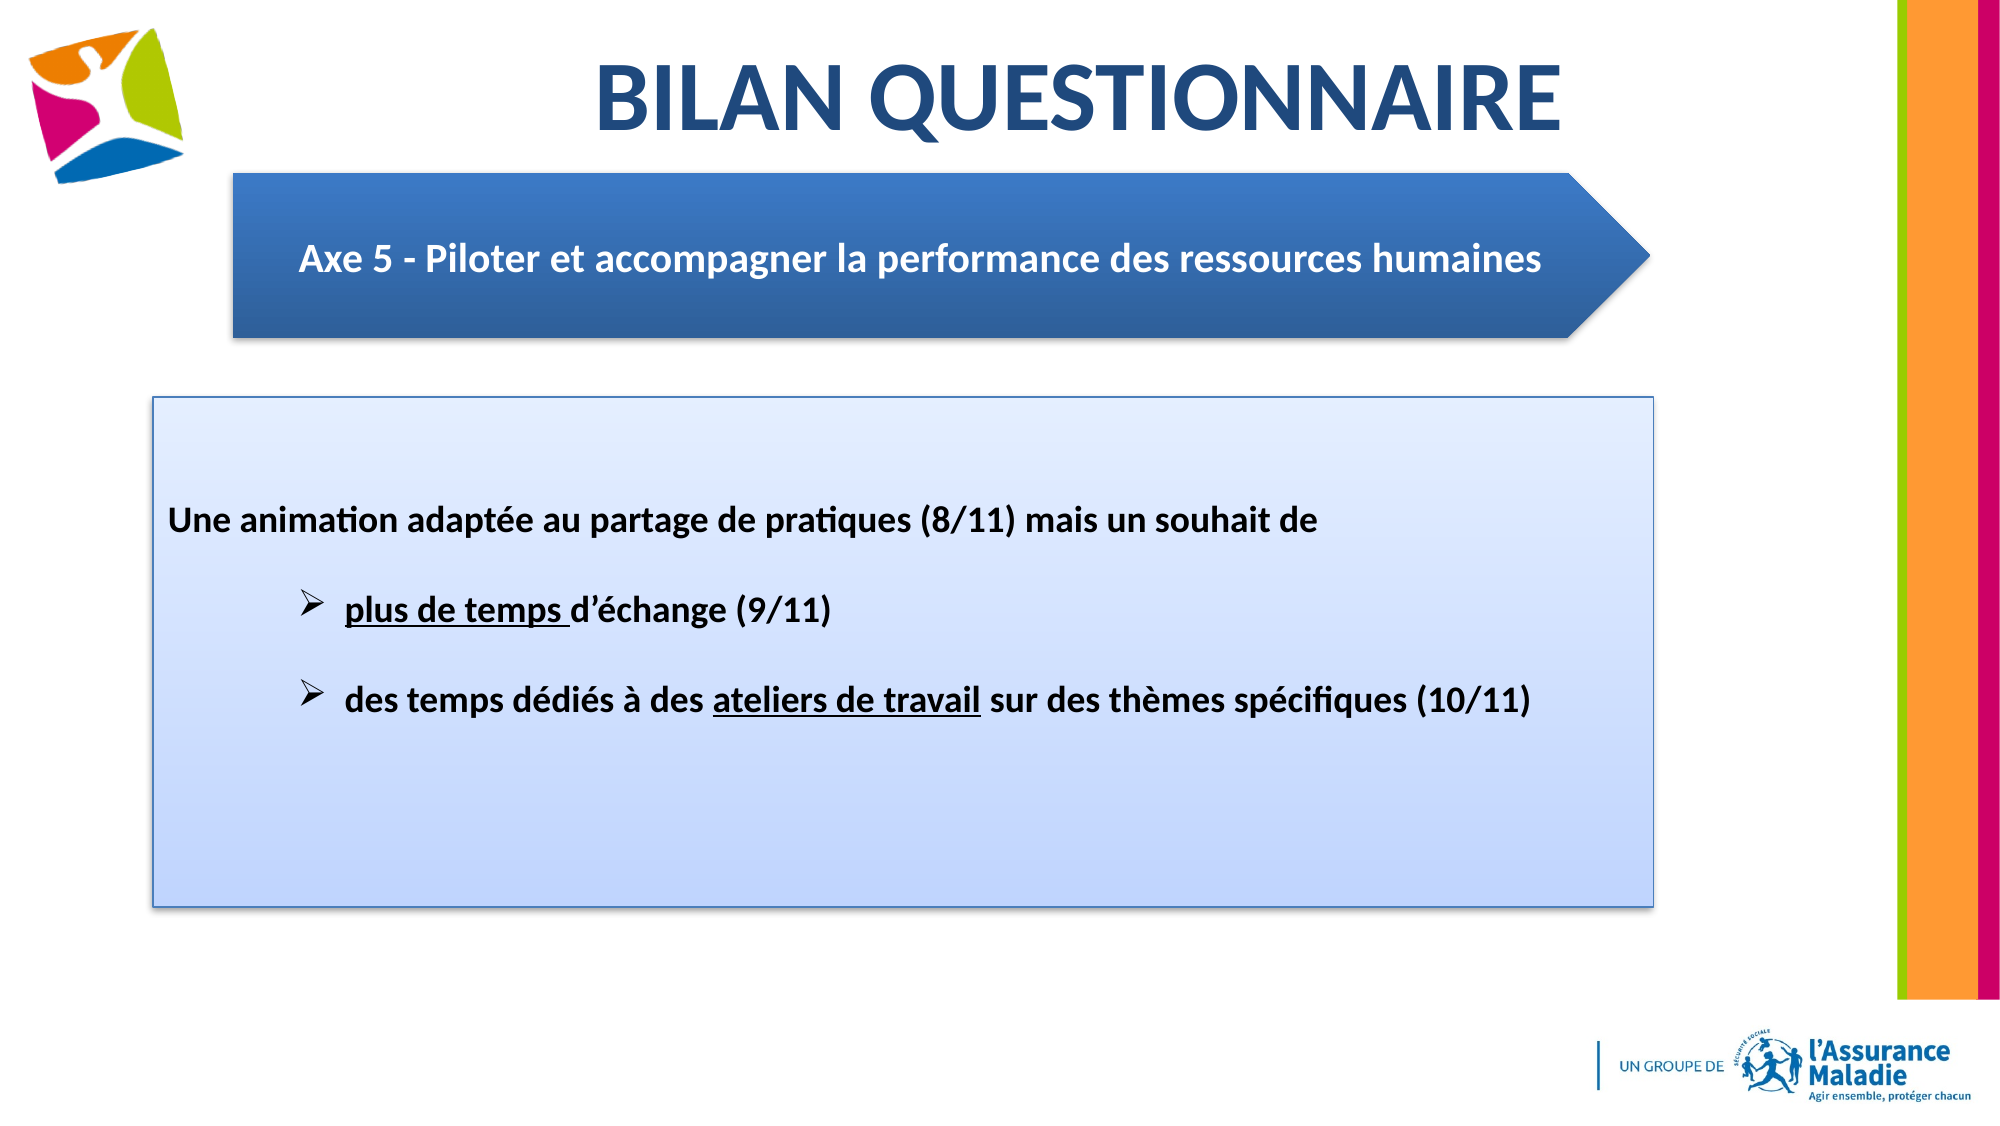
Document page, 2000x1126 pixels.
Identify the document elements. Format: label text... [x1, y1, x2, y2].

title Bilan questionnaire [291, 31, 1869, 150]
picture [1564, 1014, 1998, 1126]
text_box Une animation adaptée au partage de pratiques (8/11) mais un souhait de plus de temps d’échange (9/11) des temps dédiés à des ateliers de travail sur des thèmes spécifiques (10/11) [152, 396, 1654, 908]
text_box Axe 5 - Piloter et accompagner la performance des ressources humaines [232, 172, 1651, 339]
picture [24, 24, 188, 188]
